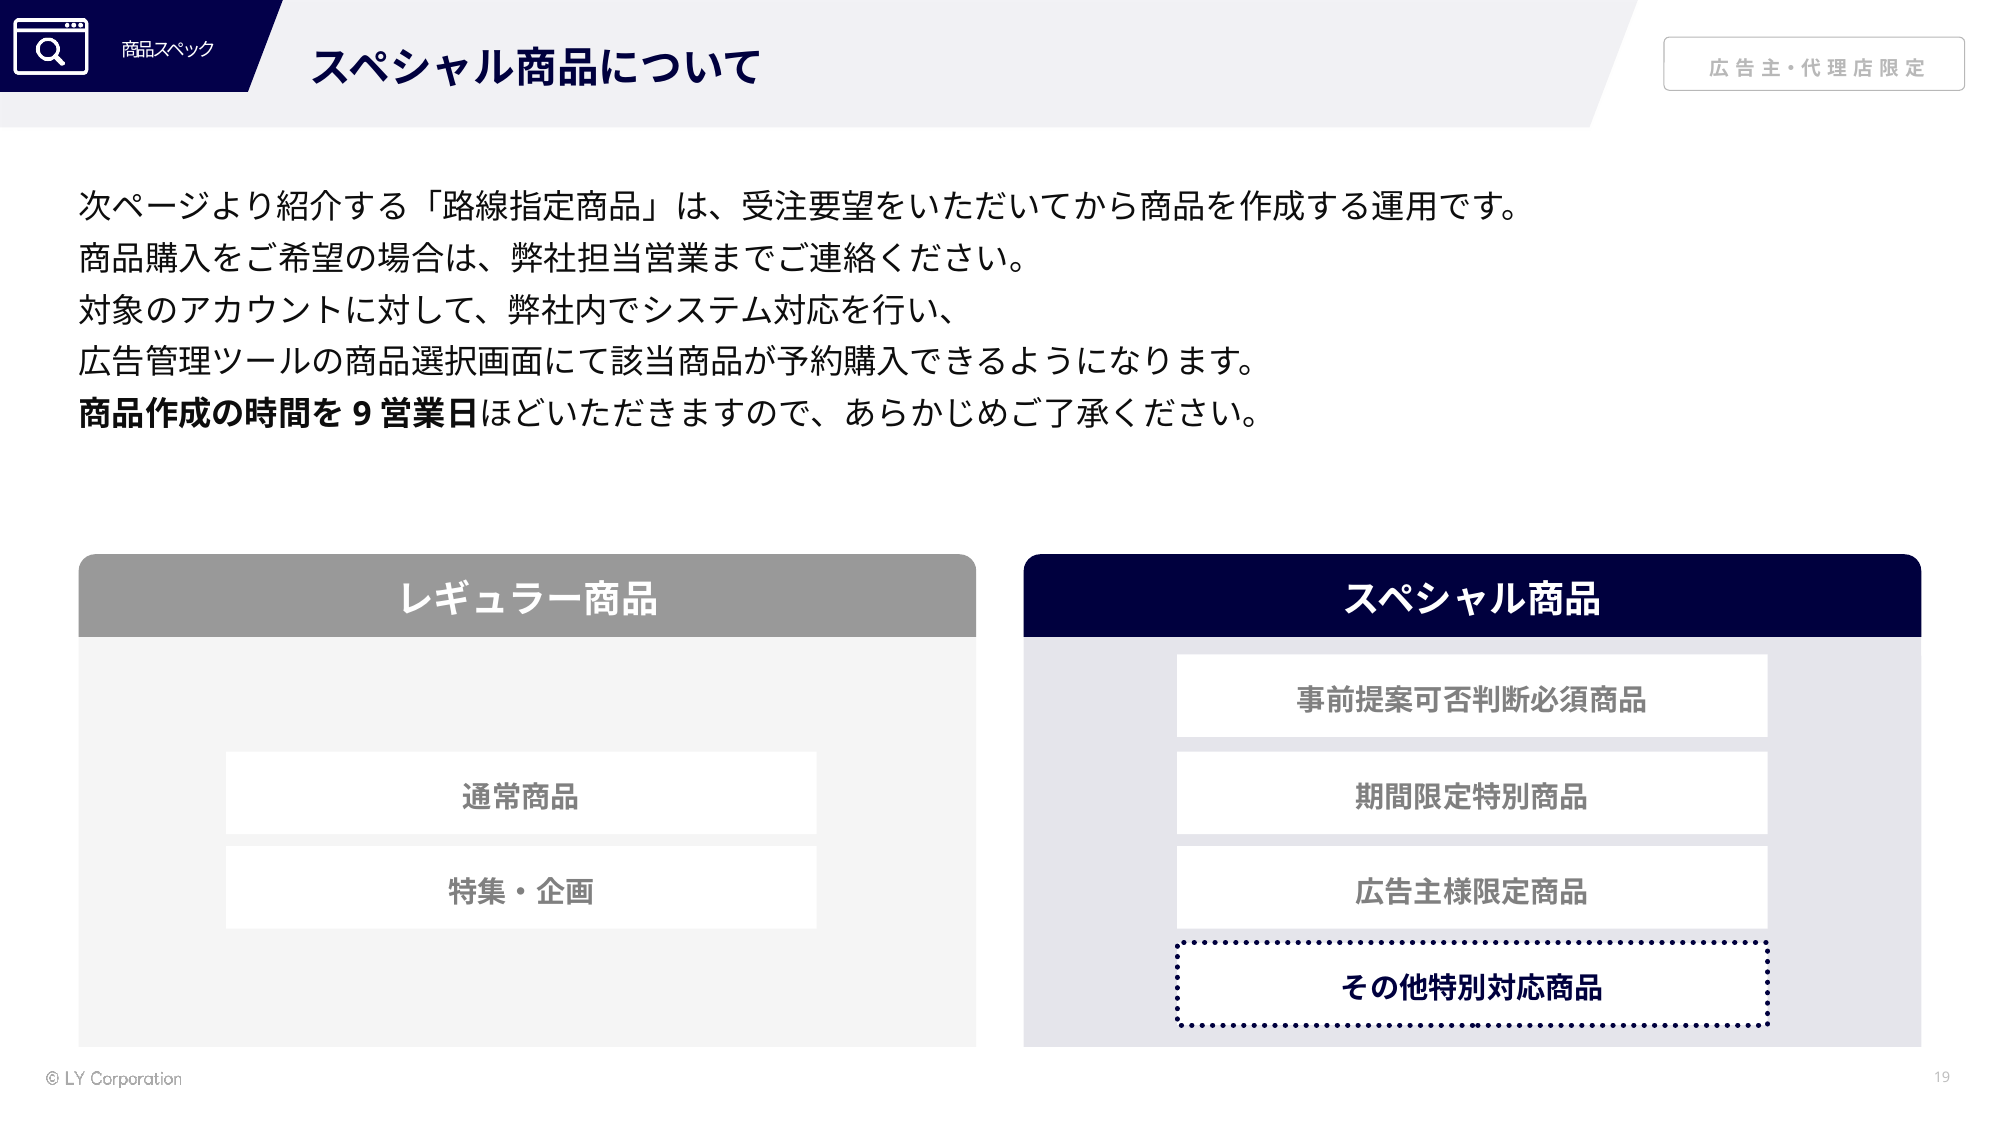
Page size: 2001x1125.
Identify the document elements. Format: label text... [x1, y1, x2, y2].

text_box [1023, 637, 1922, 1047]
text_box 次ページより紹介する「路線指定商品」は、受注要望をいただいてから商品を作成する運用です。 商品購入をご希望の場合は、弊社担当営業までご連絡ください。 対象のアカウントに対して、弊社内でシステム対応を行い、 広告管理ツールの商品選択画面にて該当商品が予約購入できるようになります。 商品作成の時間を9営業日ほどいただきますので、あらかじめご了承ください。 [78, 173, 1928, 433]
text_box 通常商品 [226, 751, 817, 835]
list スペシャル商品について [309, 41, 1645, 97]
text_box 広告主様限定商品 [1177, 846, 1768, 929]
text_box [78, 637, 977, 1047]
picture [9, 5, 92, 87]
text_box スペシャル商品 [1023, 554, 1922, 637]
text_box 特集・企画 [226, 846, 817, 929]
text_box その他特別対応商品 [1177, 942, 1768, 1026]
picture [46, 1071, 181, 1088]
text_box 期間限定特別商品 [1177, 751, 1768, 835]
list 商品スペック [97, 13, 240, 81]
text_box レギュラー商品 [78, 554, 977, 637]
text_box 事前提案可否判断必須商品 [1177, 654, 1768, 737]
